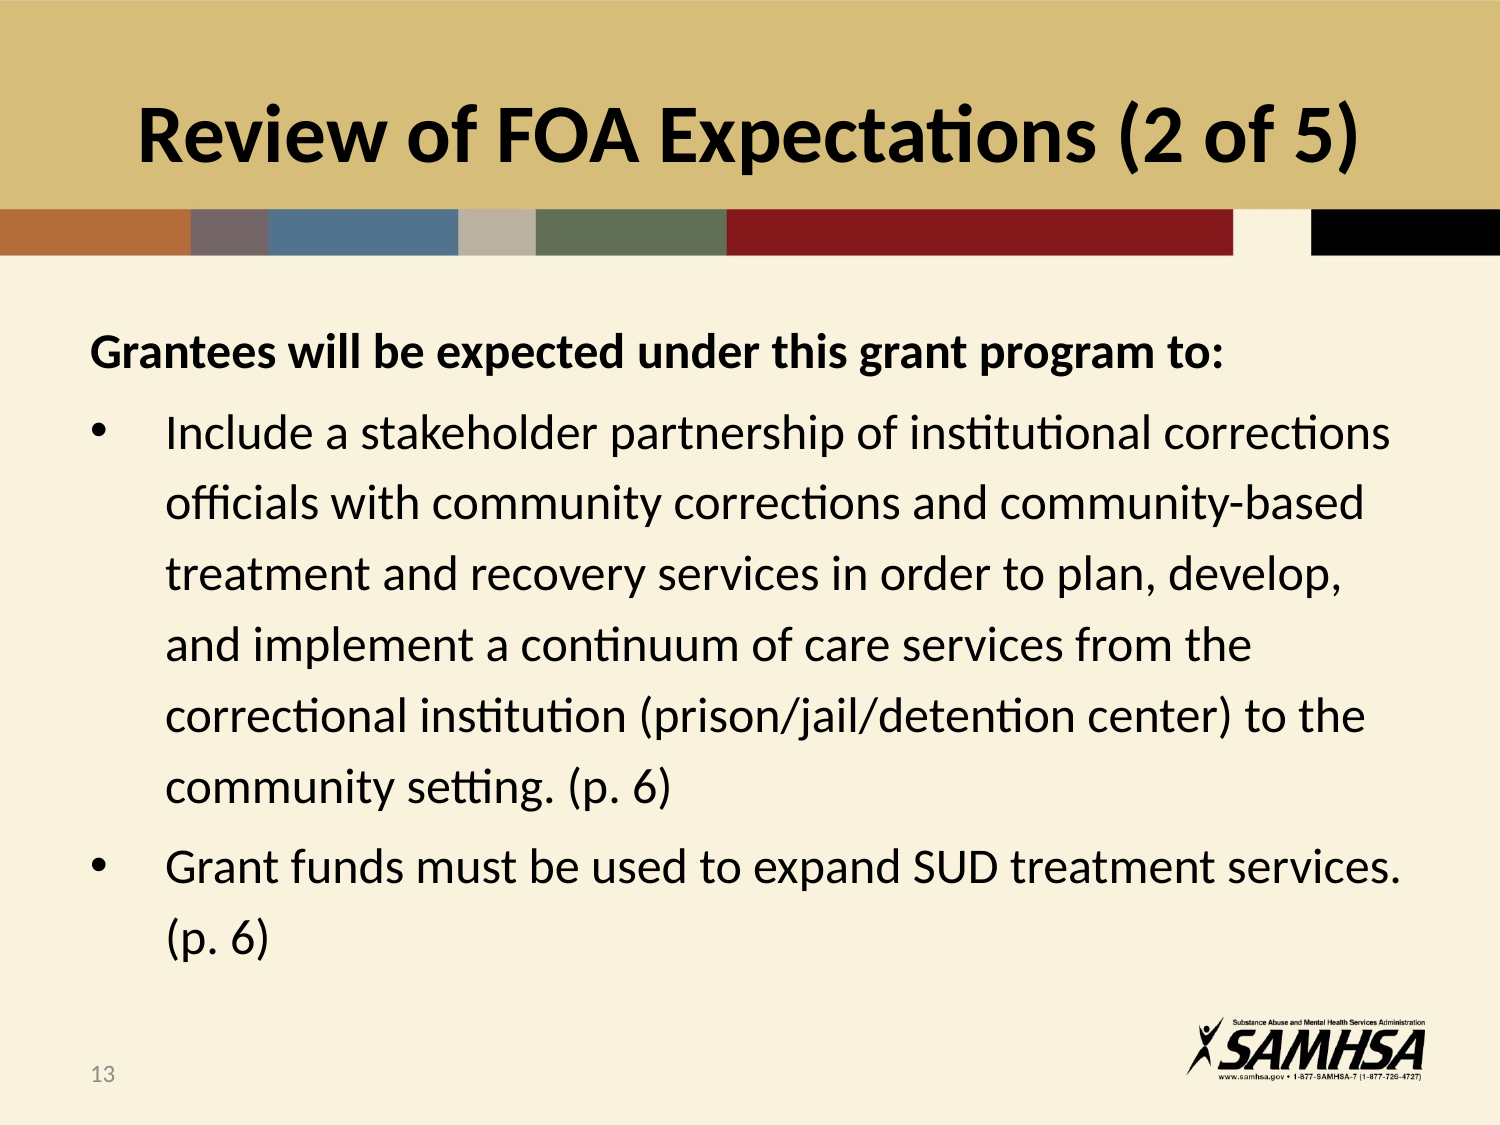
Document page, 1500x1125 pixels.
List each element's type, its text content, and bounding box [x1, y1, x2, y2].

title Review of FOA Expectations (2 of 5) [74, 44, 1426, 213]
slide_number 13 [75, 1042, 425, 1103]
picture [0, 0, 1500, 1125]
list Grantees will be expected under this grant program to: Include a stakeholder partnership of institutional corrections officials with community corrections and community-based treatment and recovery services in order to plan, develop, and implement a continuum of care services from the correctional institution (prison/jail/detention center) to the community setting. (p. 6) Grant funds must be used to expand SUD treatment services. (p. 6) [74, 299, 1426, 1006]
